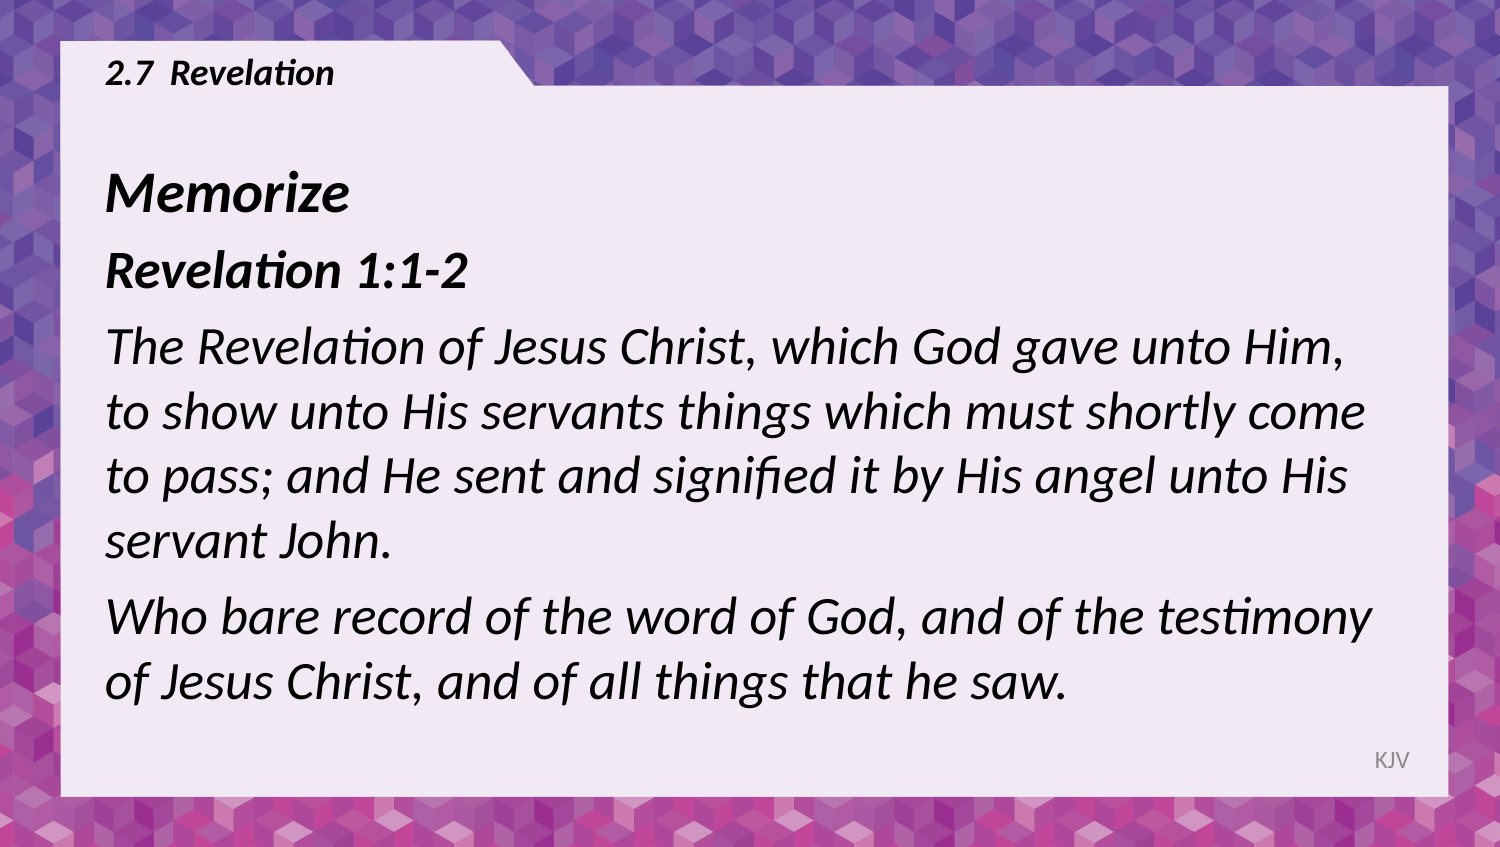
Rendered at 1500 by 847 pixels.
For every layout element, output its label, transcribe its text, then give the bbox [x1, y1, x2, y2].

picture [0, 0, 1500, 847]
title 2.7 Revelation [89, 33, 1420, 108]
footer KJV [950, 736, 1425, 782]
list Memorize Revelation 1:1-2 The Revelation of Jesus Christ, which God gave unto Him, to show unto His servants things which must shortly come to pass; and He sent and signified it by His angel unto His servant John. Who bare record of the word of God, and of the testimony of Jesus Christ, and of all things that he saw. [89, 141, 1403, 722]
